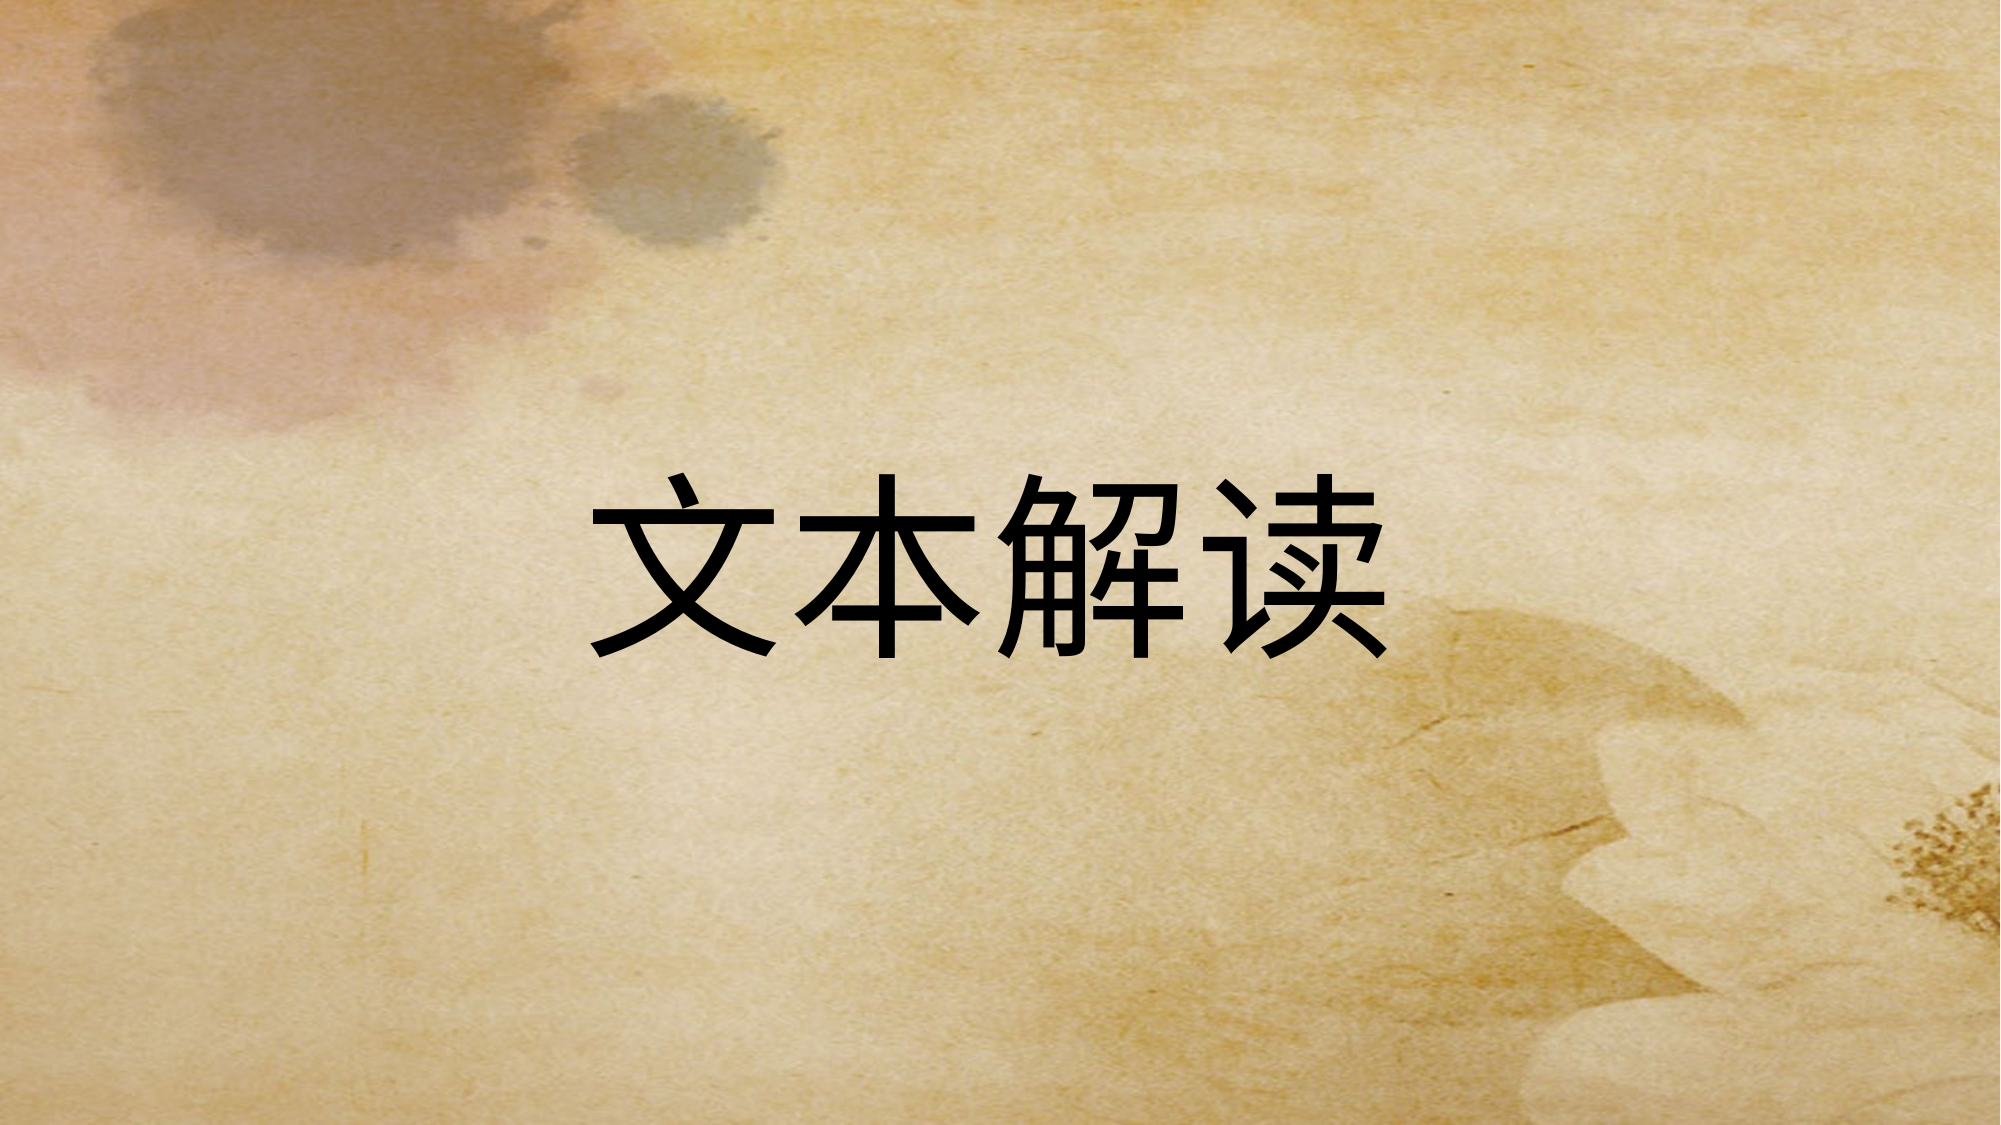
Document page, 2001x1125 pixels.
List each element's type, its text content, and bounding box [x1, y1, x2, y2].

picture [0, 0, 2001, 1125]
title 文本解读 [566, 445, 1434, 680]
